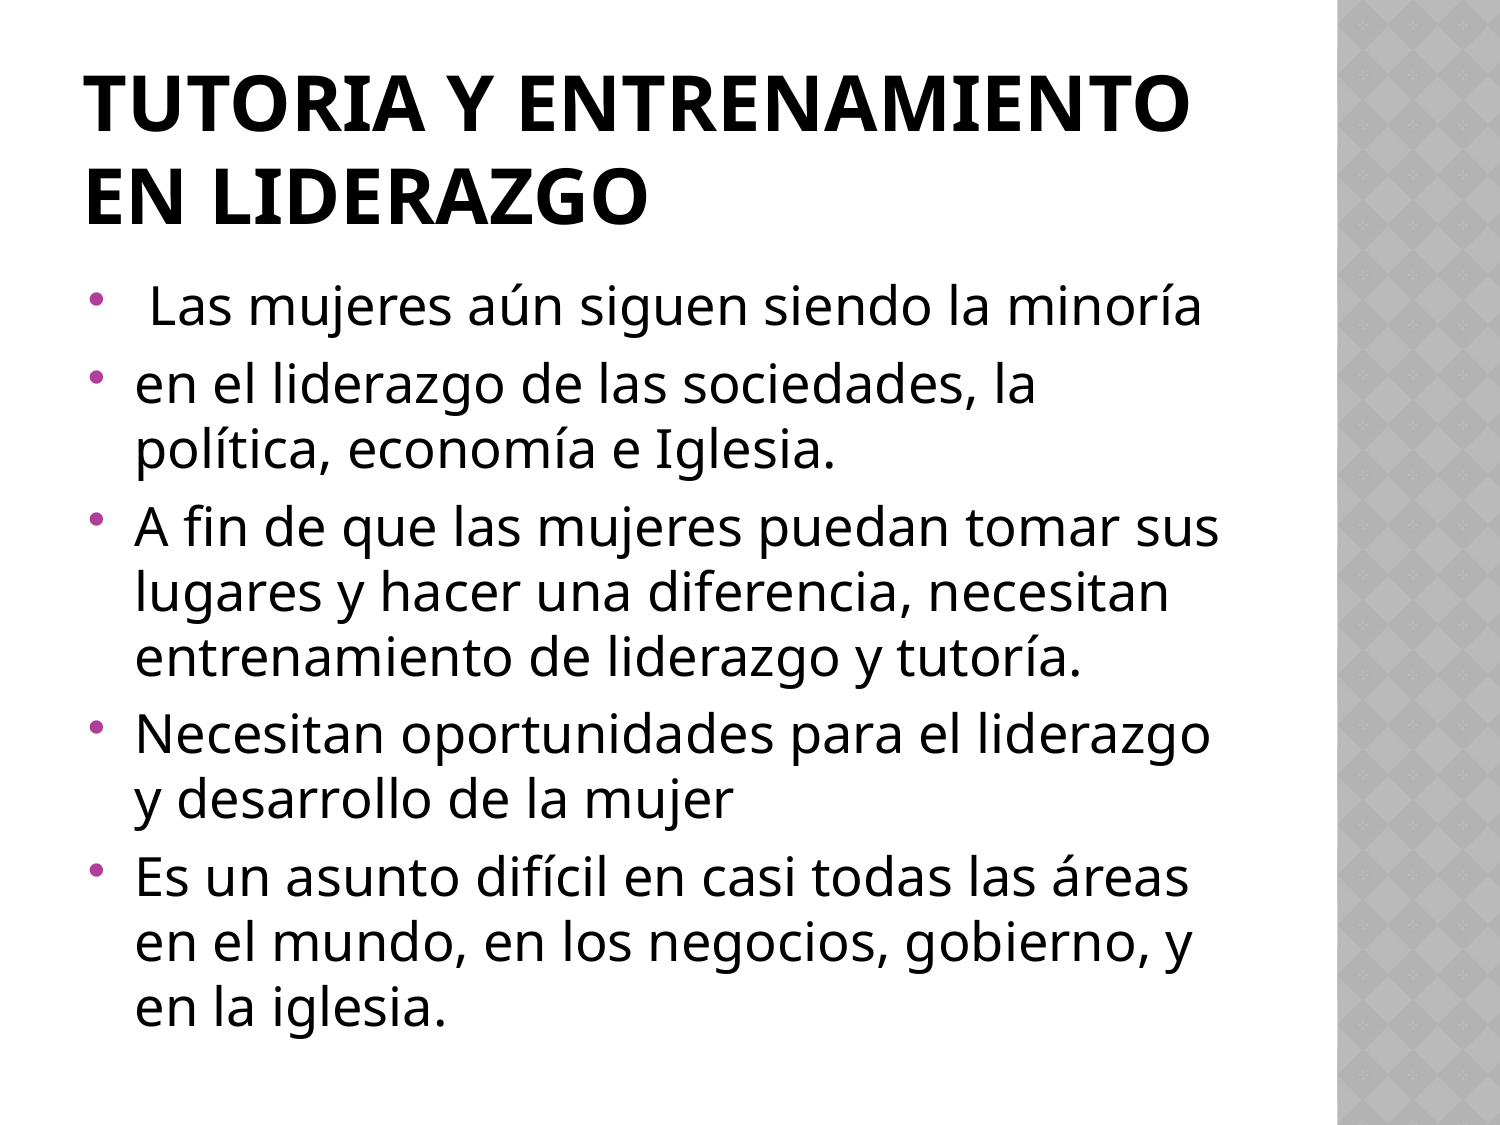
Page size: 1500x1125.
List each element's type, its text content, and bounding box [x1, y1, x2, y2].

list Las mujeres aún siguen siendo la minoría en el liderazgo de las sociedades, la política, economía e Iglesia. A fin de que las mujeres puedan tomar sus lugares y hacer una diferencia, necesitan entrenamiento de liderazgo y tutoría. Necesitan oportunidades para el liderazgo y desarrollo de la mujer Es un asunto difícil en casi todas las áreas en el mundo, en los negocios, gobierno, y en la iglesia. [75, 264, 1263, 1059]
title Tutoria y entrenamiento en liderazgo [75, 52, 1263, 240]
